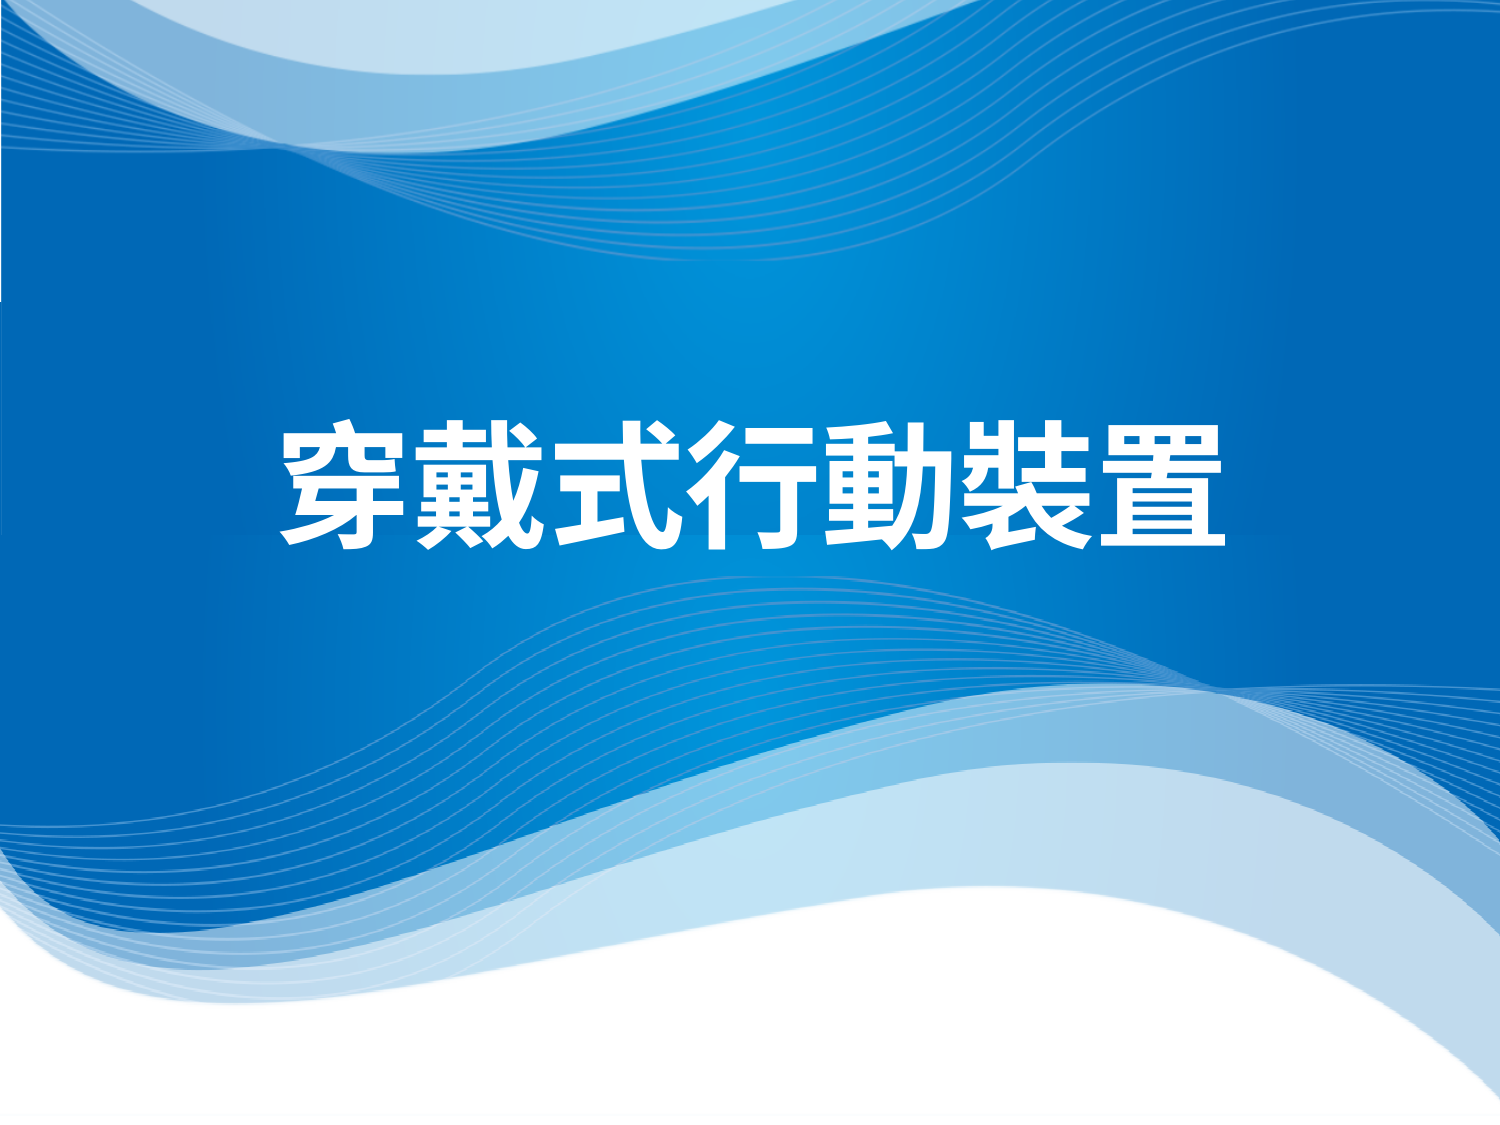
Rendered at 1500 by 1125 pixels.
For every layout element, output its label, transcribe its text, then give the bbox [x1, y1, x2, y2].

picture [0, 0, 1500, 1116]
title 穿戴式行動裝置 [135, 242, 1373, 574]
